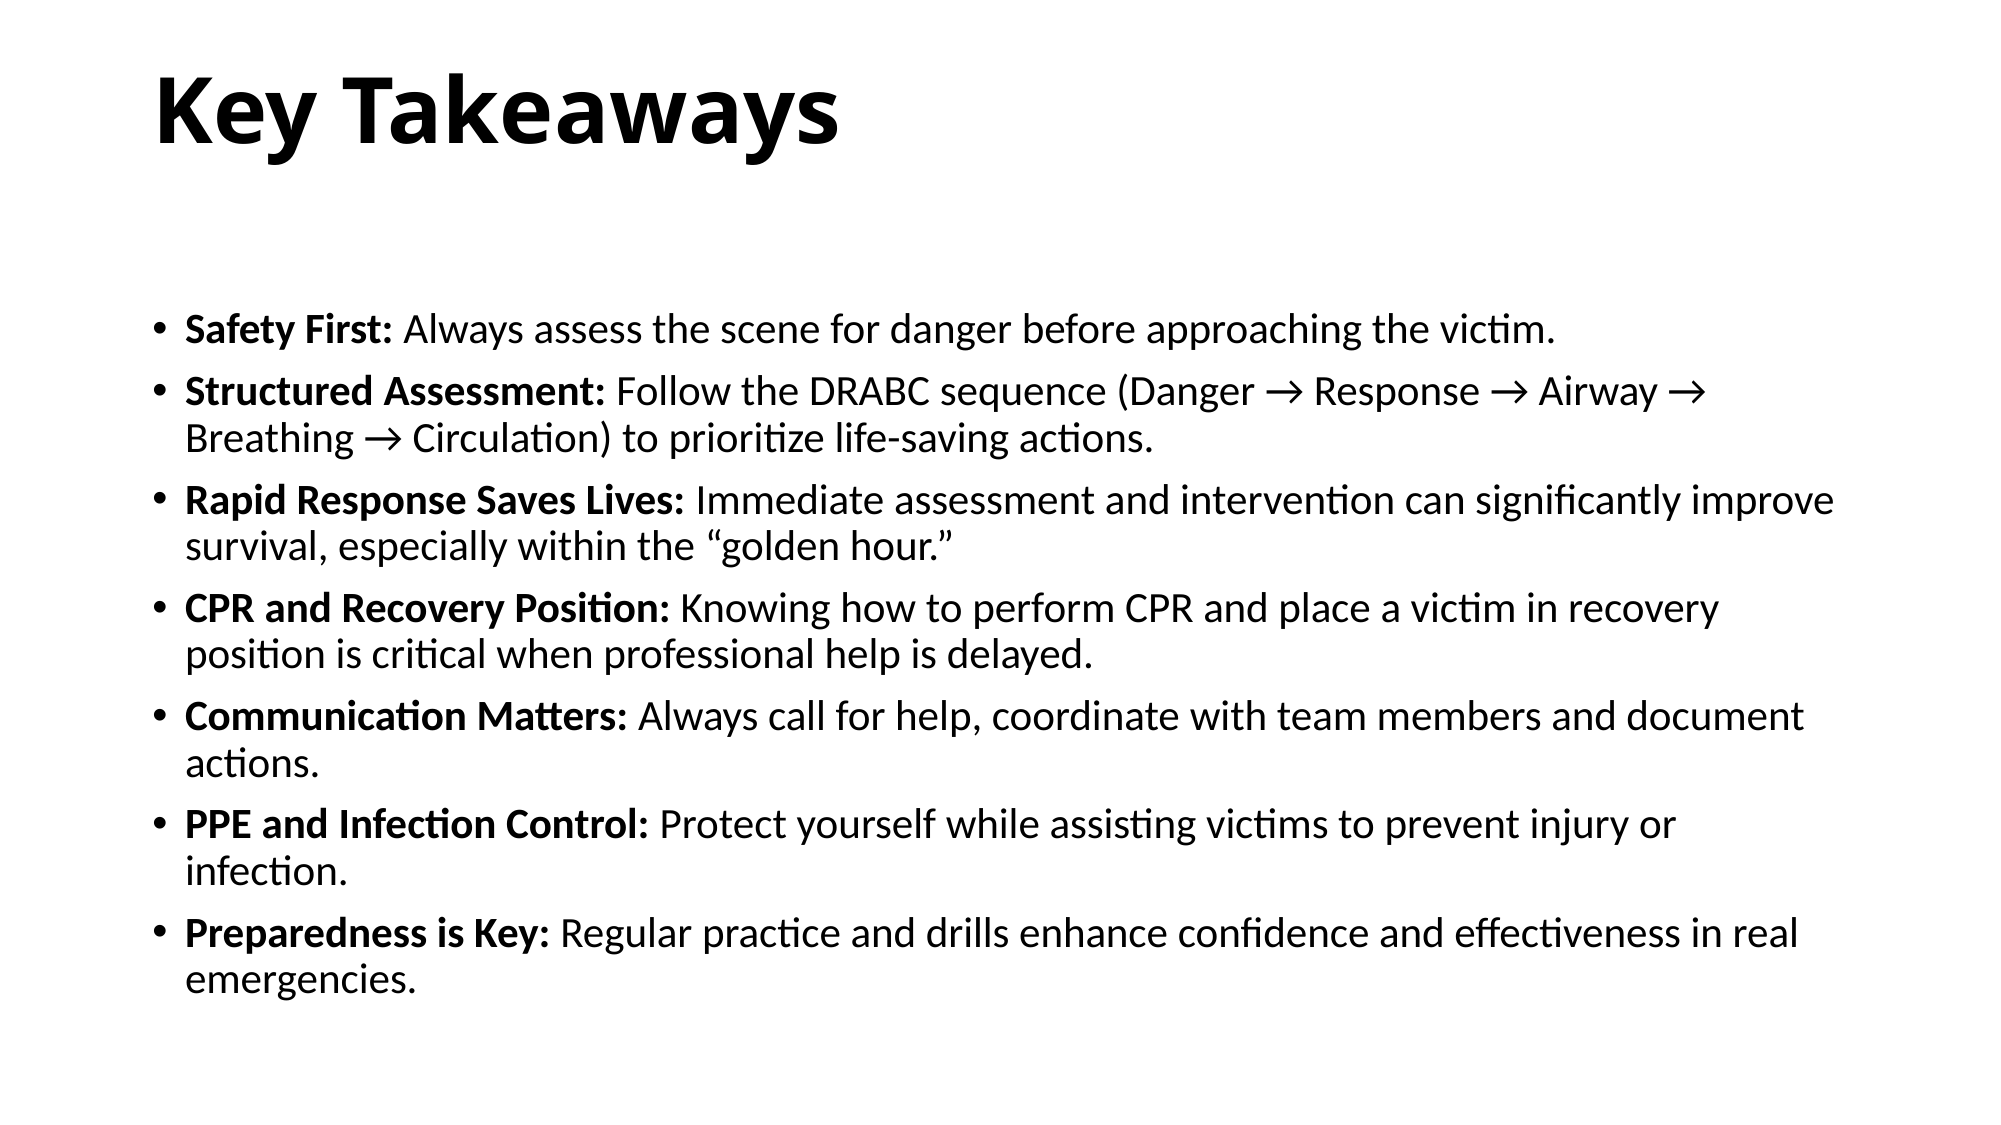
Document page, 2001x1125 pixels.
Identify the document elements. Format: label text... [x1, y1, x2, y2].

list Safety First: Always assess the scene for danger before approaching the victim. Structured Assessment: Follow the DRABC sequence (Danger → Response → Airway → Breathing → Circulation) to prioritize life-saving actions. Rapid Response Saves Lives: Immediate assessment and intervention can significantly improve survival, especially within the “golden hour.” CPR and Recovery Position: Knowing how to perform CPR and place a victim in recovery position is critical when professional help is delayed. Communication Matters: Always call for help, coordinate with team members and document actions. PPE and Infection Control: Protect yourself while assisting victims to prevent injury or infection. Preparedness is Key: Regular practice and drills enhance confidence and effectiveness in real emergencies. [137, 299, 1863, 1014]
title Key Takeaways [137, 59, 1863, 278]
